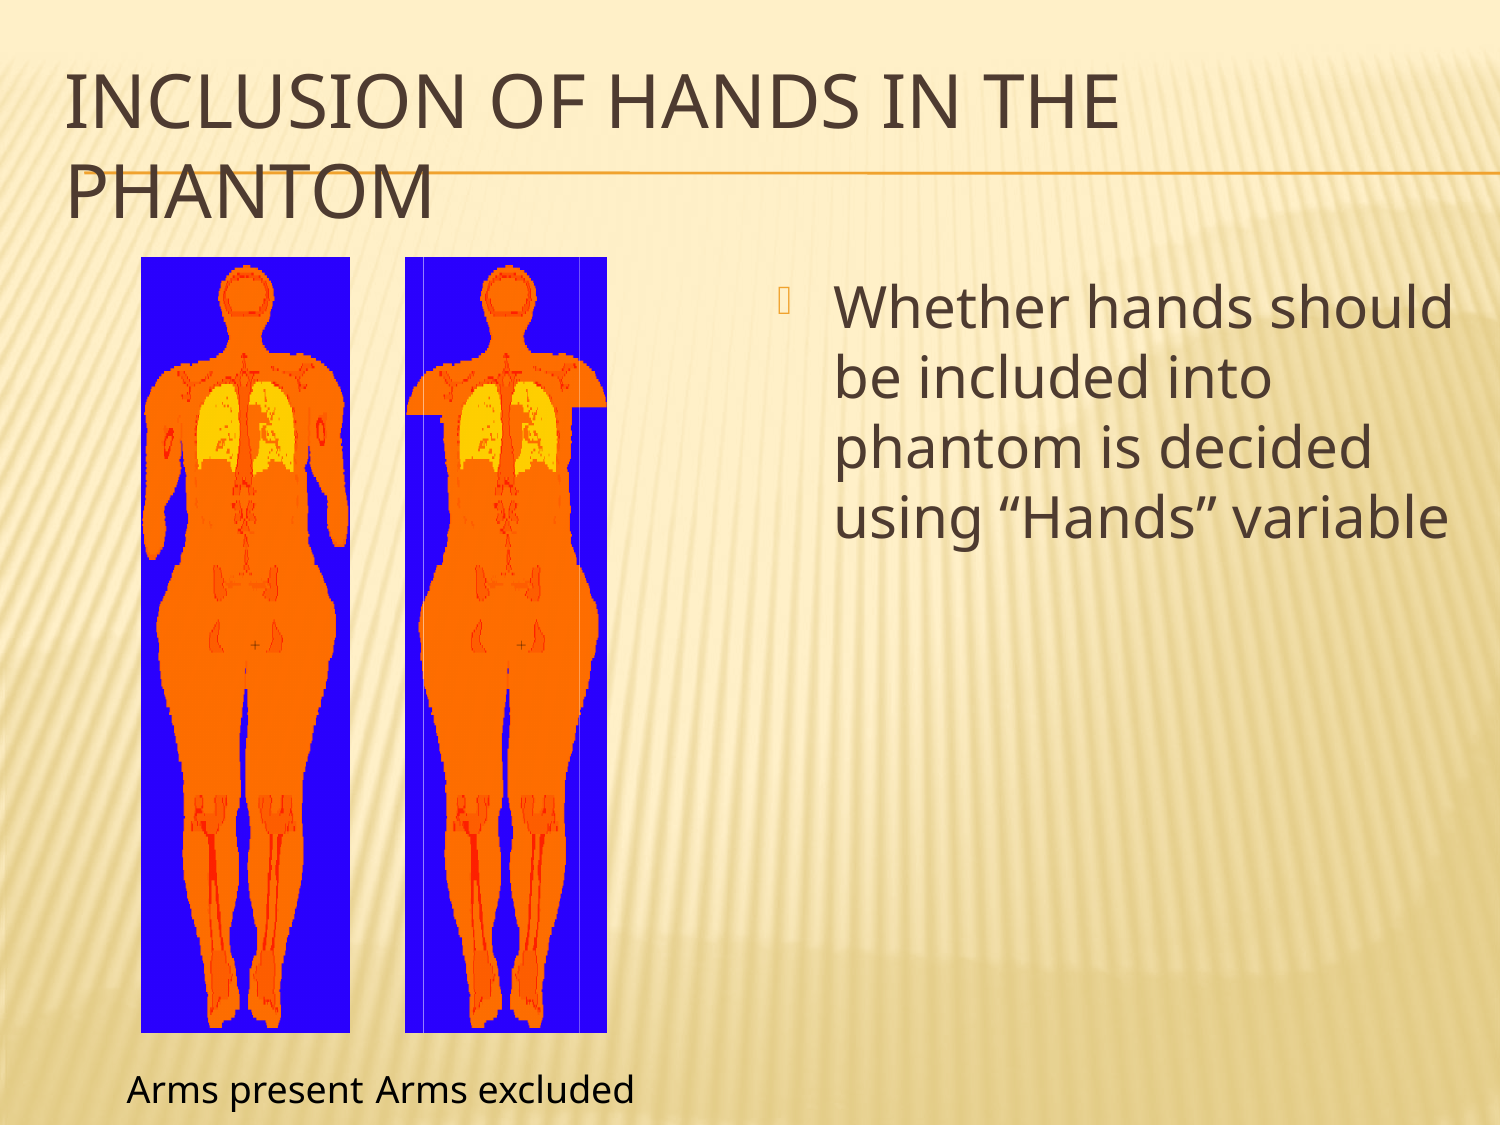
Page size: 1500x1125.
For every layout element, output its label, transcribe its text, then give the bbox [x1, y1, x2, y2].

list Whether hands should be included into phantom is decided using “Hands” variable [762, 262, 1475, 1038]
text_box Arms present [111, 1058, 360, 1119]
text_box Arms excluded [360, 1058, 651, 1119]
picture [404, 257, 607, 1033]
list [140, 257, 350, 1033]
title INCLUSION of Hands in the phantom [49, 75, 1475, 213]
